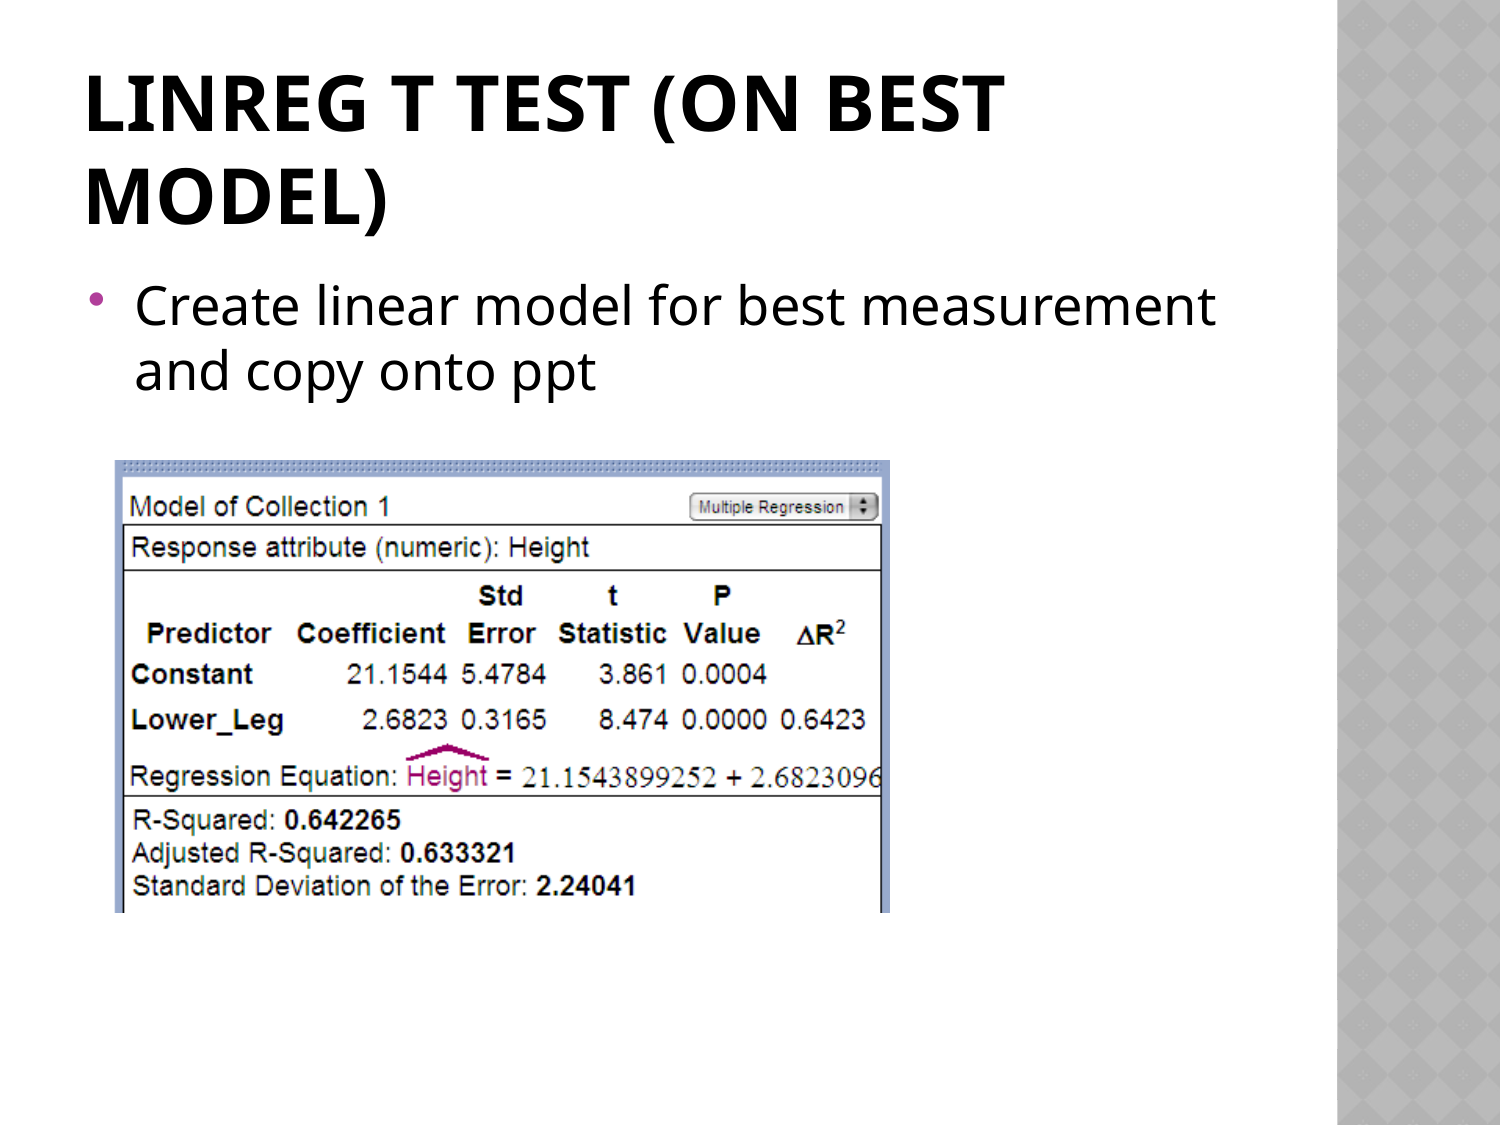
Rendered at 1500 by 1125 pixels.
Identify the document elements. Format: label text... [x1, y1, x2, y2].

list Create linear model for best measurement and copy onto ppt [75, 264, 1263, 1059]
title Linreg t test (on best model) [75, 52, 1263, 240]
picture [111, 460, 890, 913]
